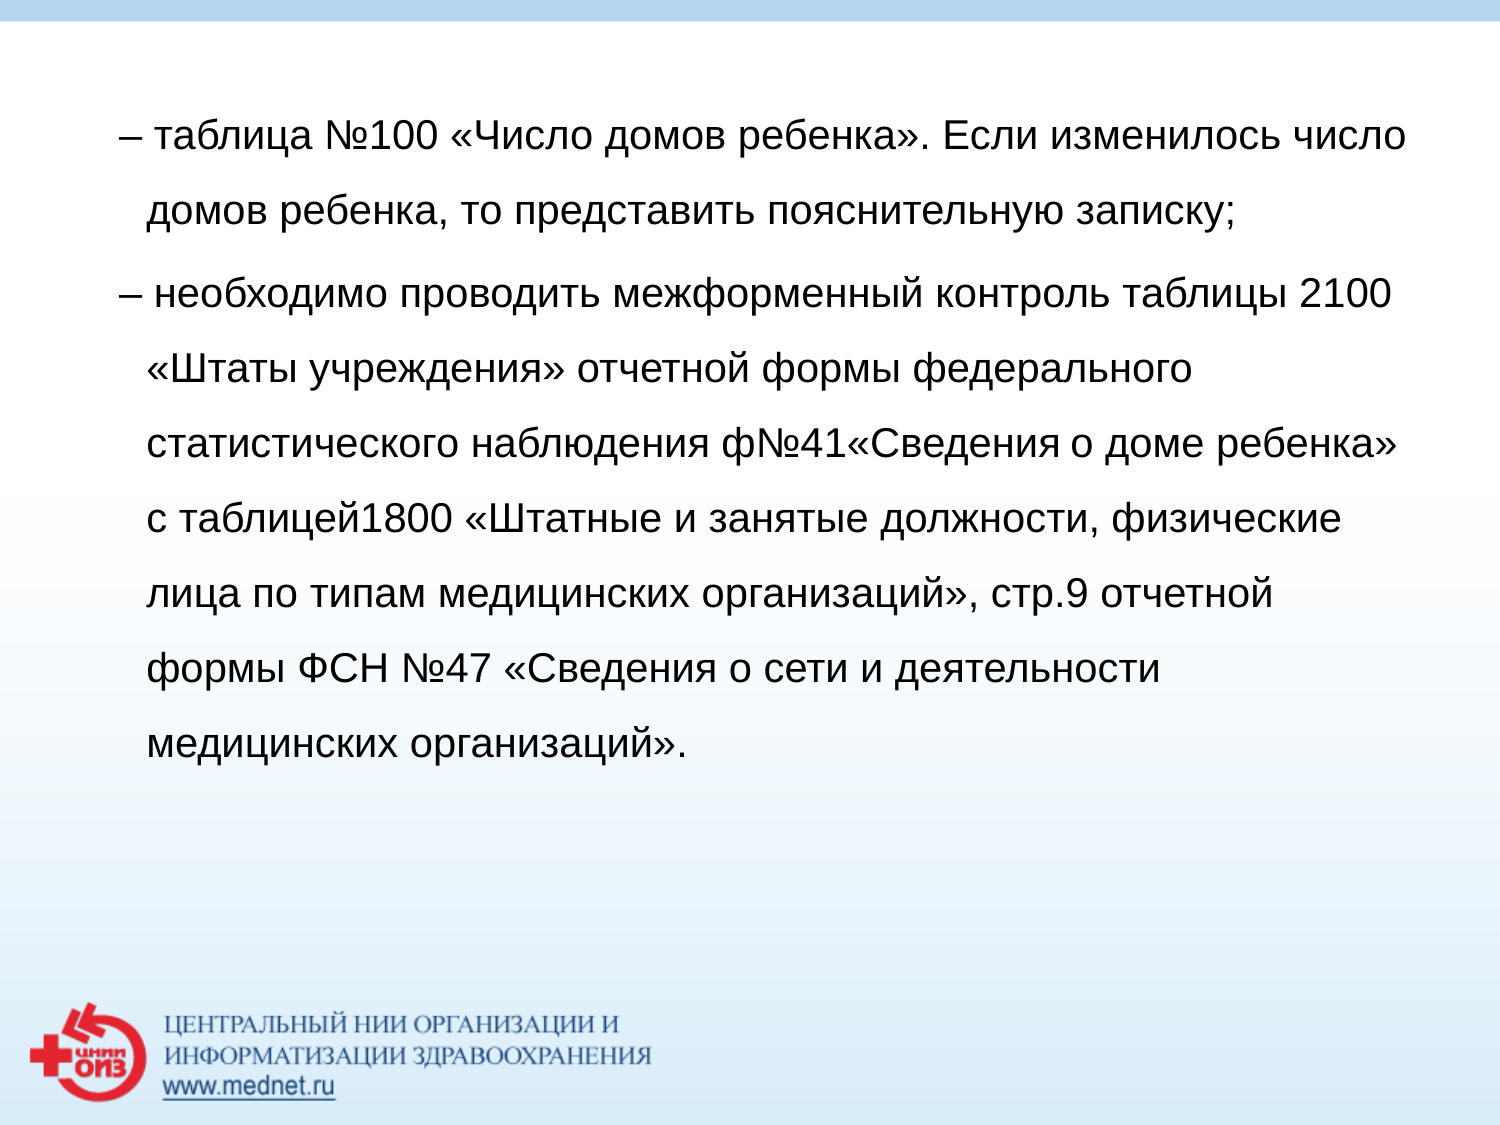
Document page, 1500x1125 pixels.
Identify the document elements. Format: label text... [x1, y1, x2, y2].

picture [0, 0, 1500, 1125]
list – таблица №100 «Число домов ребенка». Если изменилось число домов ребенка, то представить пояснительную записку; ‒ необходимо проводить межформенный контроль таблицы 2100 «Штаты учреждения» отчетной формы федерального статистического наблюдения ф№41«Сведения о доме ребенка» с таблицей1800 «Штатные и занятые должности, физические лица по типам медицинских организаций», стр.9 отчетной формы ФСН №47 «Сведения о сети и деятельности медицинских организаций». [75, 75, 1425, 963]
